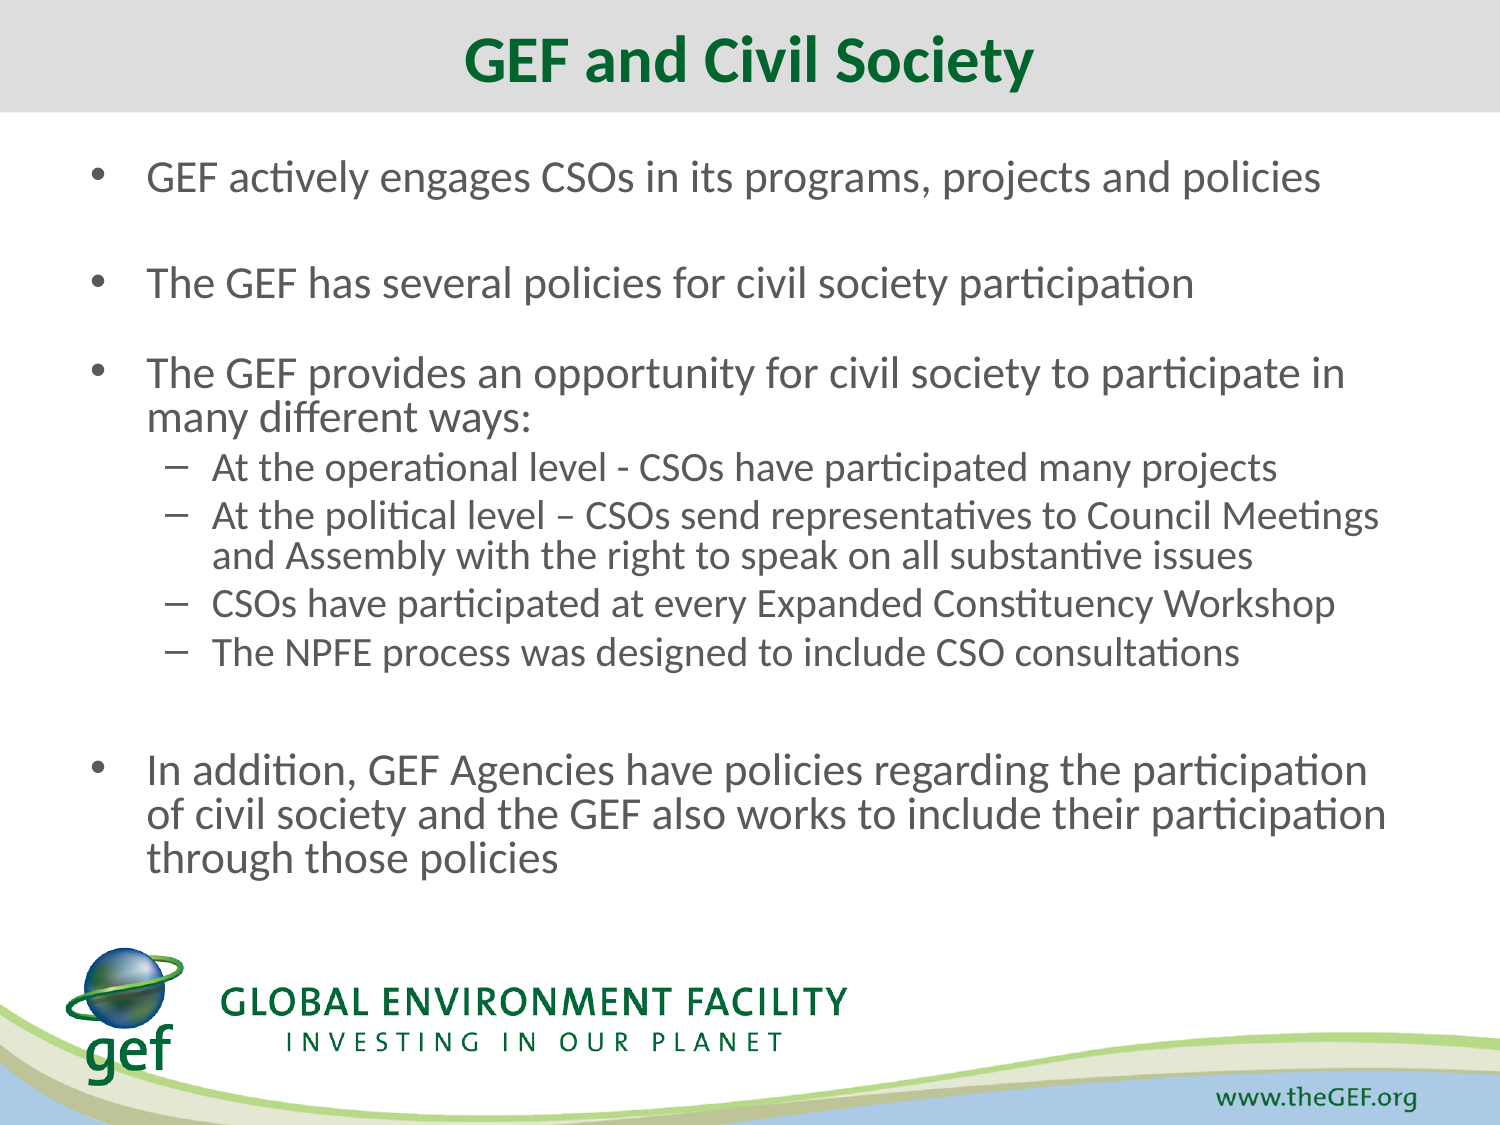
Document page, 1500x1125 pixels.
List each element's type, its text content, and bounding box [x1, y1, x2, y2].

list GEF actively engages CSOs in its programs, projects and policies The GEF has several policies for civil society participation The GEF provides an opportunity for civil society to participate in many different ways: At the operational level - CSOs have participated many projects At the political level – CSOs send representatives to Council Meetings and Assembly with the right to speak on all substantive issues CSOs have participated at every Expanded Constituency Workshop The NPFE process was designed to include CSO consultations In addition, GEF Agencies have policies regarding the participation of civil society and the GEF also works to include their participation through those policies [74, 149, 1426, 876]
text_box GEF and Civil Society [0, 0, 1500, 113]
picture [0, 920, 1500, 1125]
